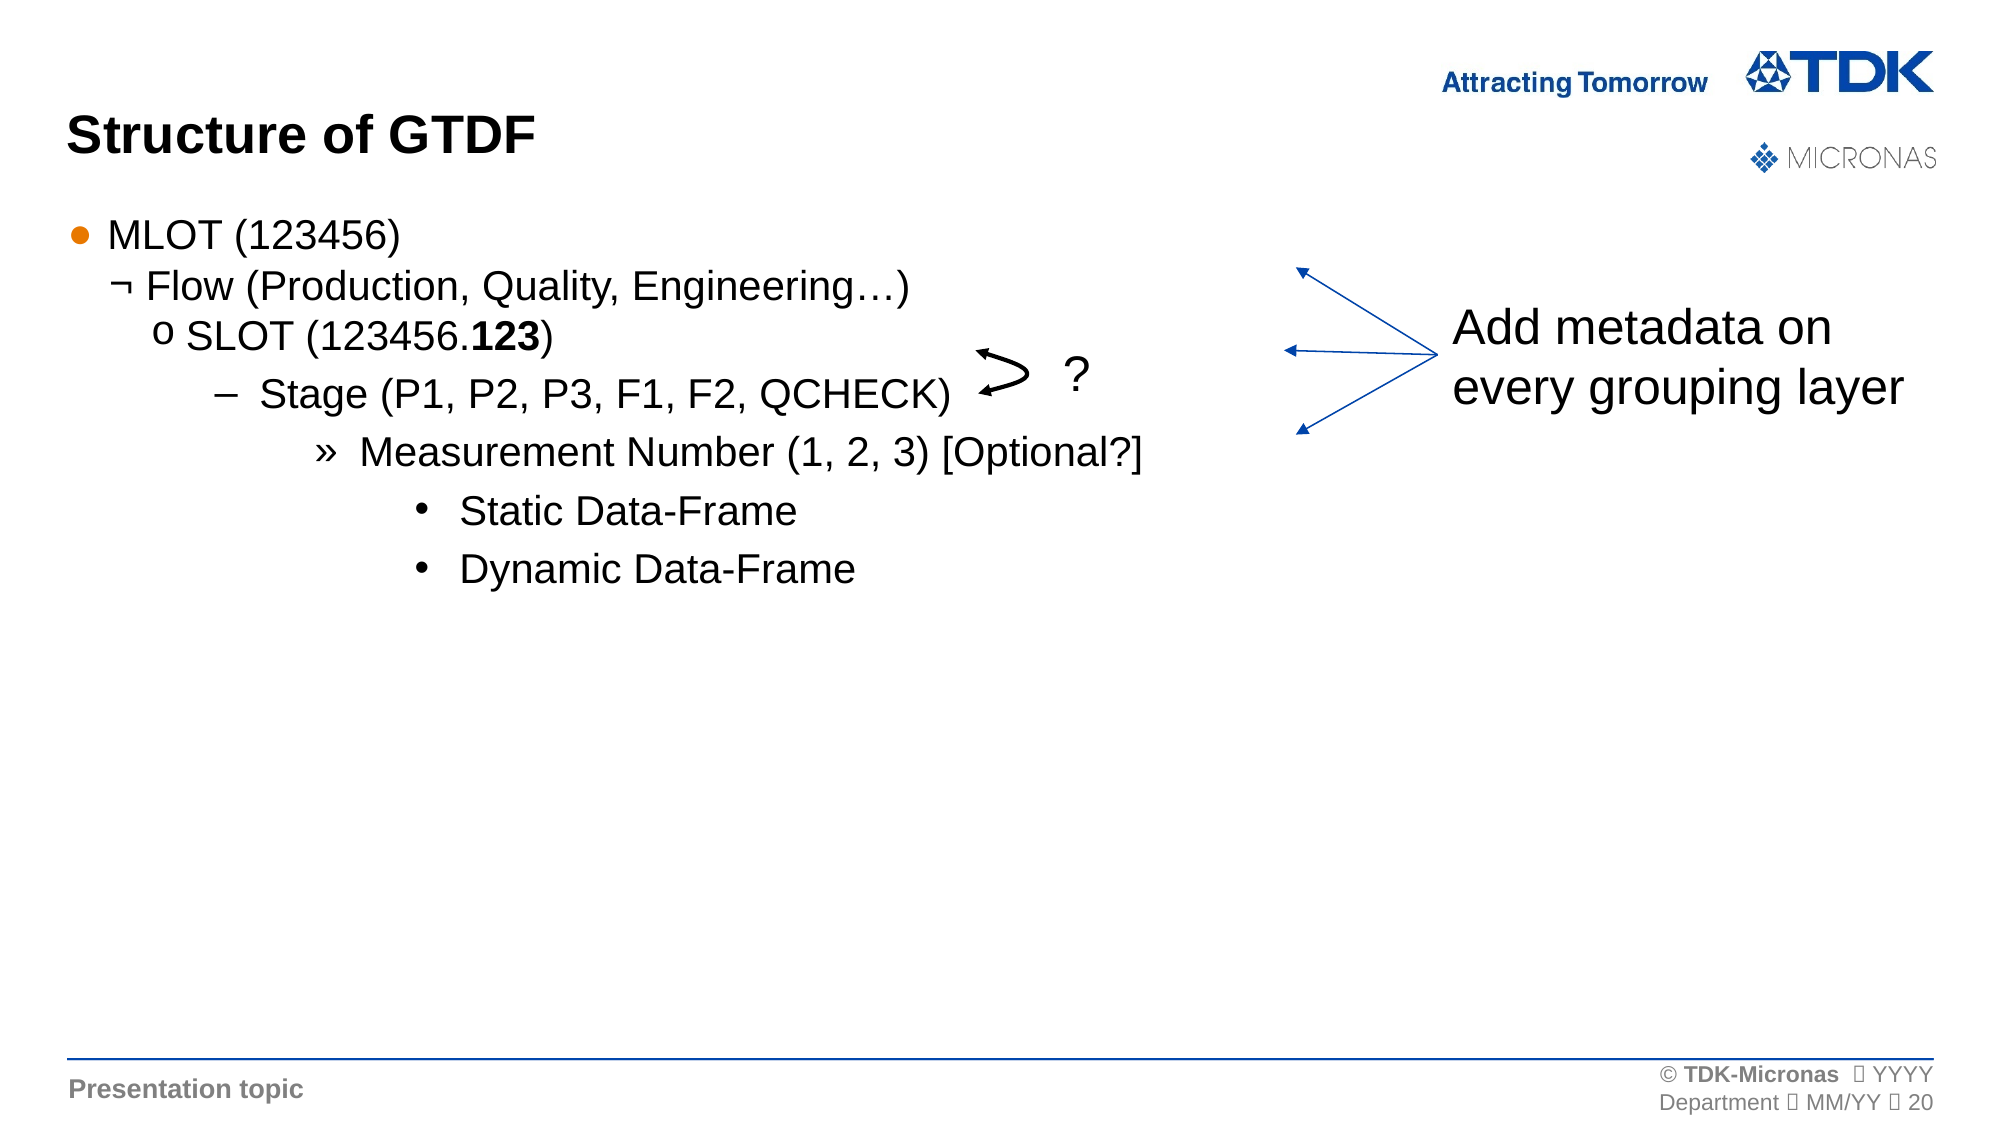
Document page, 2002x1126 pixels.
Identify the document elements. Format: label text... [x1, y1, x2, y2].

list MLOT (123456) Flow (Production, Quality, Engineering…) SLOT (123456.123) Stage (P1, P2, P3, F1, F2, QCHECK) Measurement Number (1, 2, 3) [Optional?] Static Data-Frame Dynamic Data-Frame [67, 208, 1936, 1036]
picture [1750, 142, 1936, 173]
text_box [1295, 267, 1438, 350]
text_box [1283, 350, 1438, 356]
picture [1441, 51, 1934, 98]
text_box ? [1048, 334, 1106, 409]
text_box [1295, 355, 1438, 435]
text_box Add metadata on every grouping layer [1442, 287, 1982, 423]
title Structure of GTDF [66, 34, 1330, 165]
text_box [975, 348, 1030, 397]
